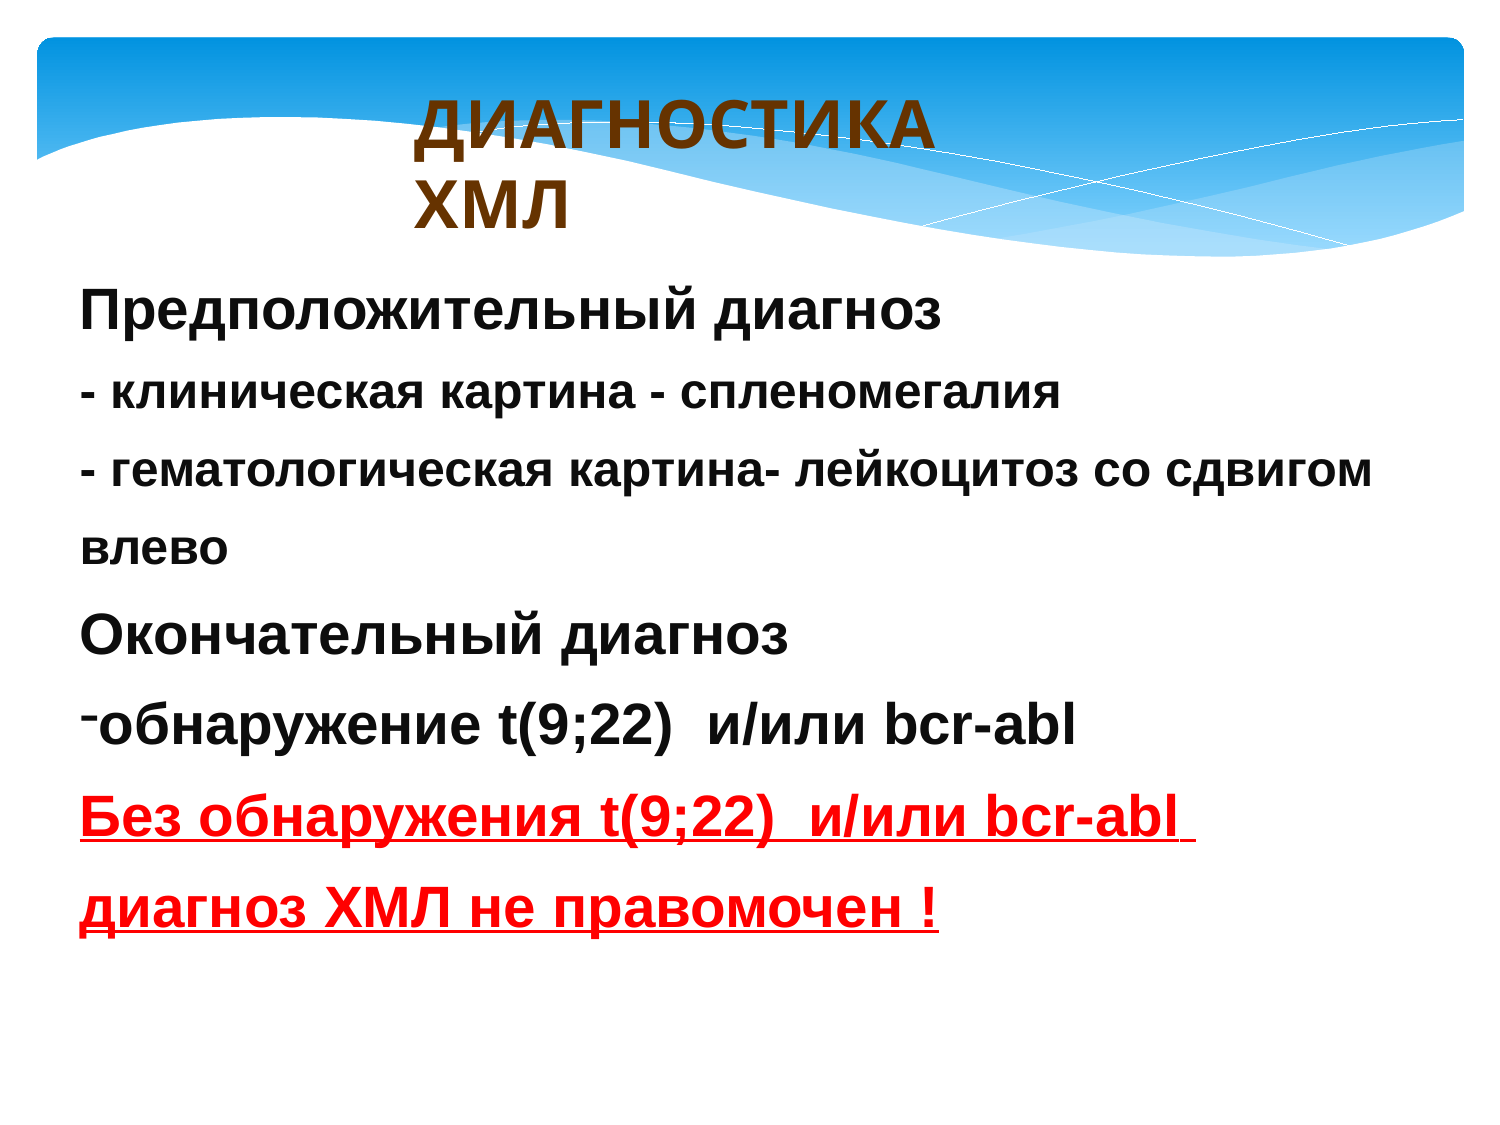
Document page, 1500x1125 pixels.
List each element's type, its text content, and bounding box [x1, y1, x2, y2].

text_box ДИАГНОСТИКА ХМЛ [399, 74, 1103, 250]
text_box Предположительный диагноз - клиническая картина - спленомегалия - гематологическая картина- лейкоцитоз со сдвигом влево Окончательный диагноз обнаружение t(9;22) и/или bcr-abl Без обнаружения t(9;22) и/или bcr-abl диагноз ХМЛ не правомочен ! [64, 172, 1500, 946]
